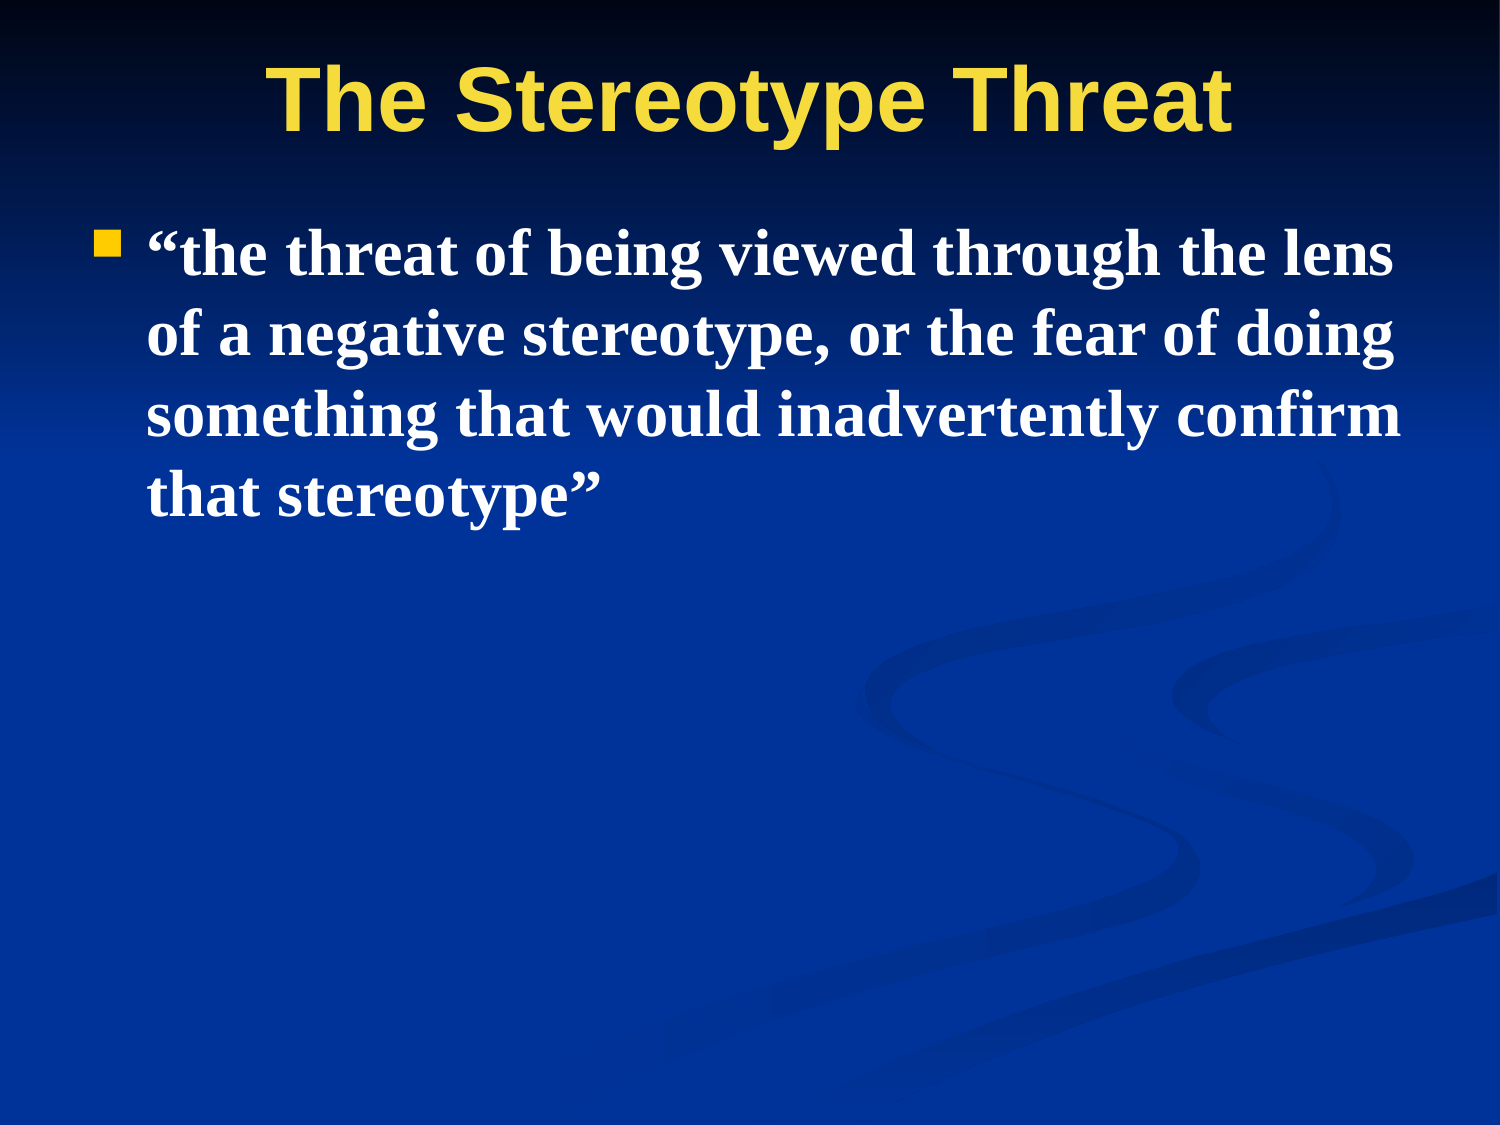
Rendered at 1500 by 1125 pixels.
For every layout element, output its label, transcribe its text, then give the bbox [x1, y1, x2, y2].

title The Stereotype Threat [74, 1, 1426, 190]
list “the threat of being viewed through the lens of a negative stereotype, or the fear of doing something that would inadvertently confirm that stereotype” [74, 201, 1426, 1006]
